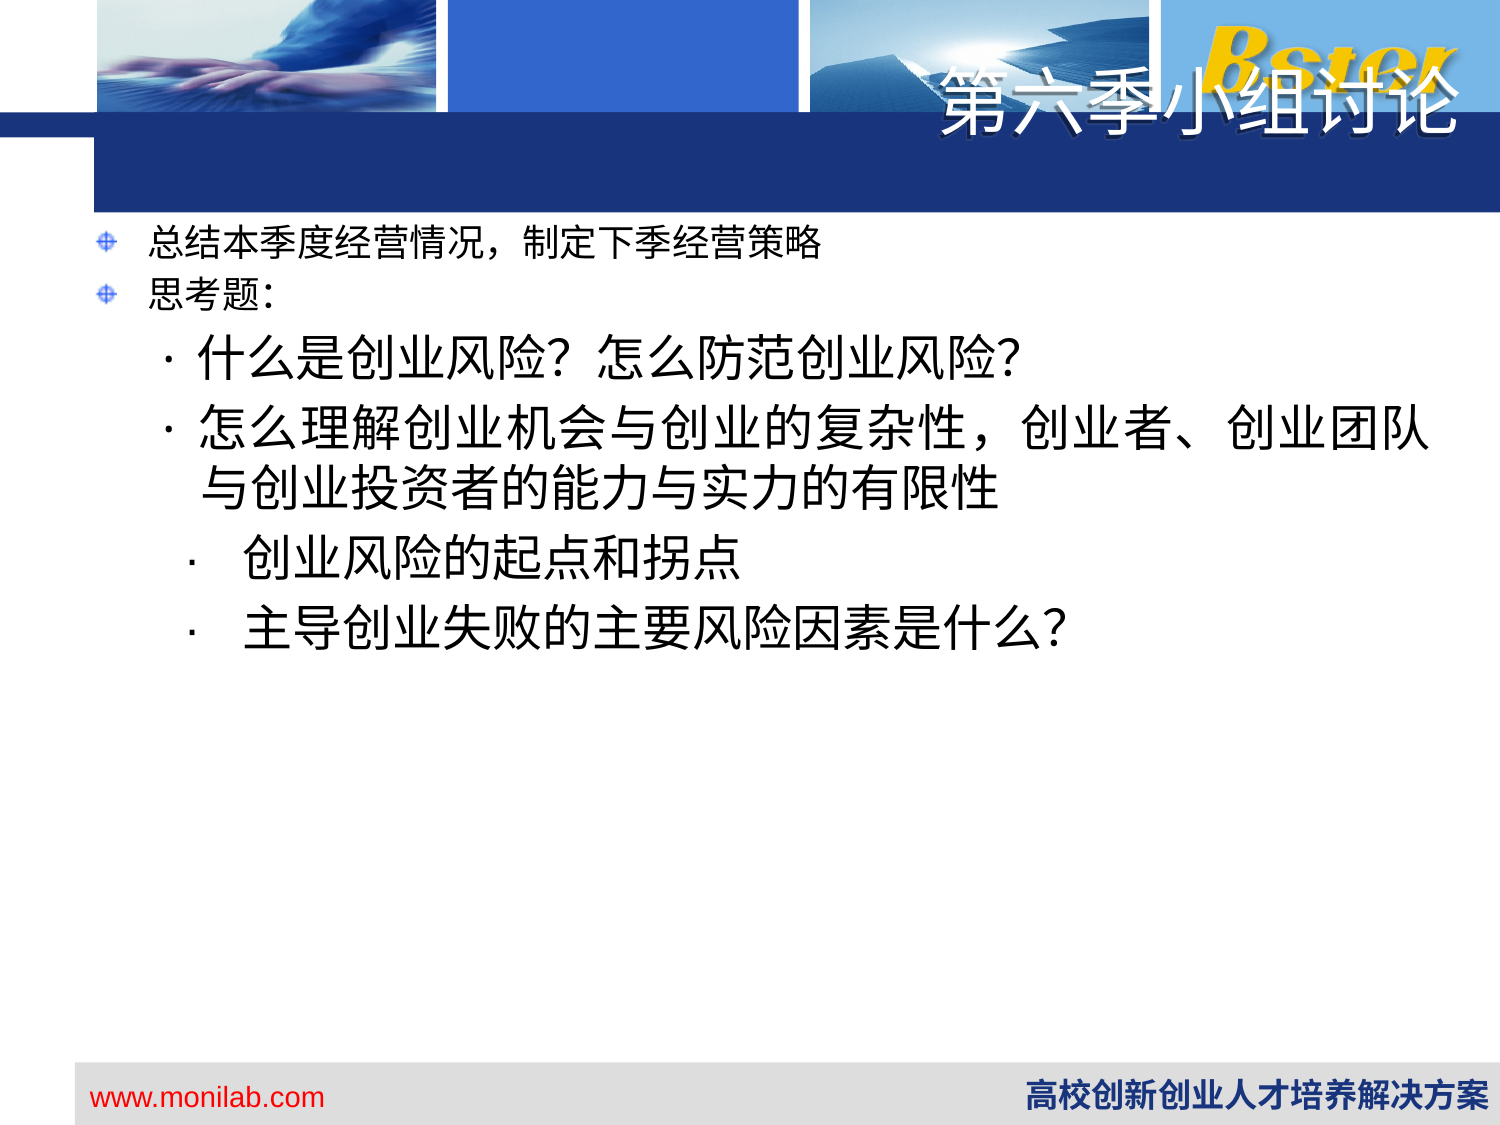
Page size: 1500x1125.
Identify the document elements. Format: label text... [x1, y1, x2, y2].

text_box 第六季小组讨论 [351, 50, 1477, 150]
picture [1199, 26, 1458, 50]
picture [90, 227, 117, 255]
picture [90, 280, 117, 307]
text_box 总结本季度经营情况，制定下季经营策略 思考题： ·什么是创业风险？怎么防范创业风险？ ·怎么理解创业机会与创业的复杂性，创业者、创业团队与创业投资者的能力与实力的有限性 · 创业风险的起点和拐点 · 主导创业失败的主要风险因素是什么？ [64, 211, 1446, 1035]
picture [810, 0, 1150, 50]
picture [97, 0, 437, 112]
